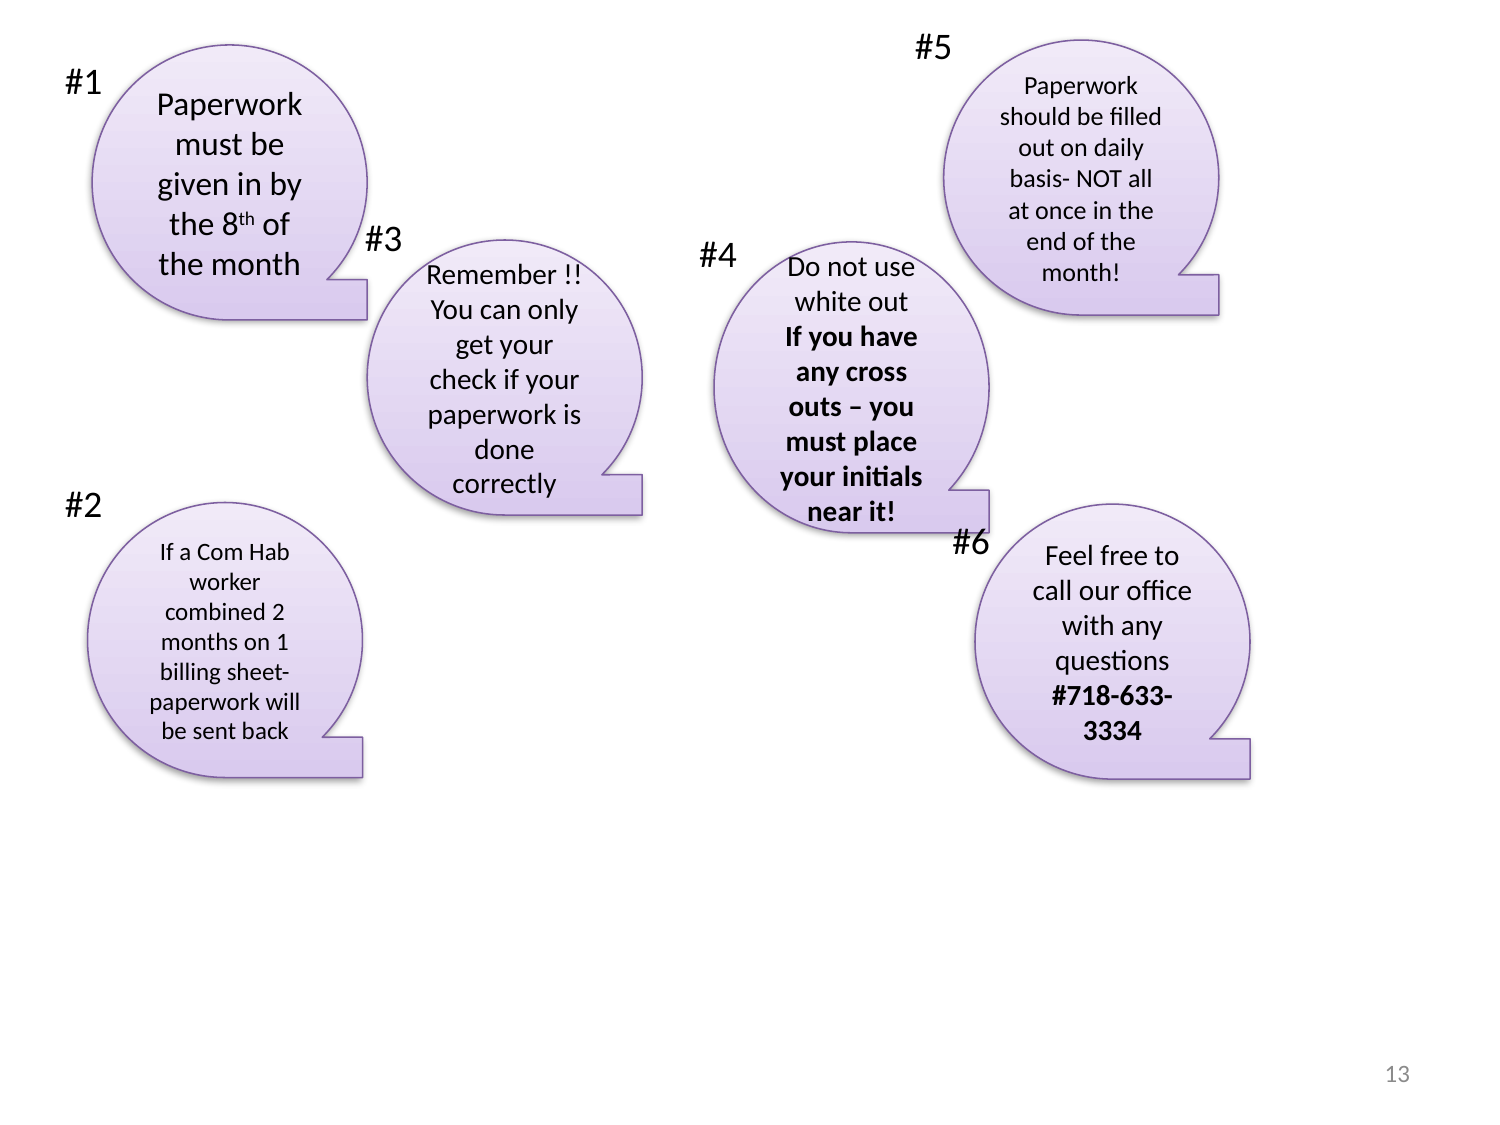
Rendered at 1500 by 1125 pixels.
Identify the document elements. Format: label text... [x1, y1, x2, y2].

text_box #5 [899, 14, 975, 75]
slide_number 13 [1074, 1042, 1425, 1103]
text_box #6 [937, 509, 1050, 569]
text_box #2 [49, 472, 125, 532]
text_box Remember !! You can only get your check if your paperwork is done correctly [366, 239, 643, 516]
text_box #3 [349, 206, 425, 267]
text_box Do not use white out If you have any cross outs – you must place your initials near it! [713, 241, 990, 534]
text_box #4 [684, 222, 760, 282]
text_box Paperwork should be filled out on daily basis- NOT all at once in the end of the month! [942, 39, 1220, 316]
text_box #1 [49, 49, 125, 110]
text_box Feel free to call our office with any questions #718-633-3334 [974, 503, 1251, 780]
text_box If a Com Hab worker combined 2 months on 1 billing sheet- paperwork will be sent back [86, 501, 364, 779]
text_box Paperwork must be given in by the 8th of the month [91, 44, 368, 321]
